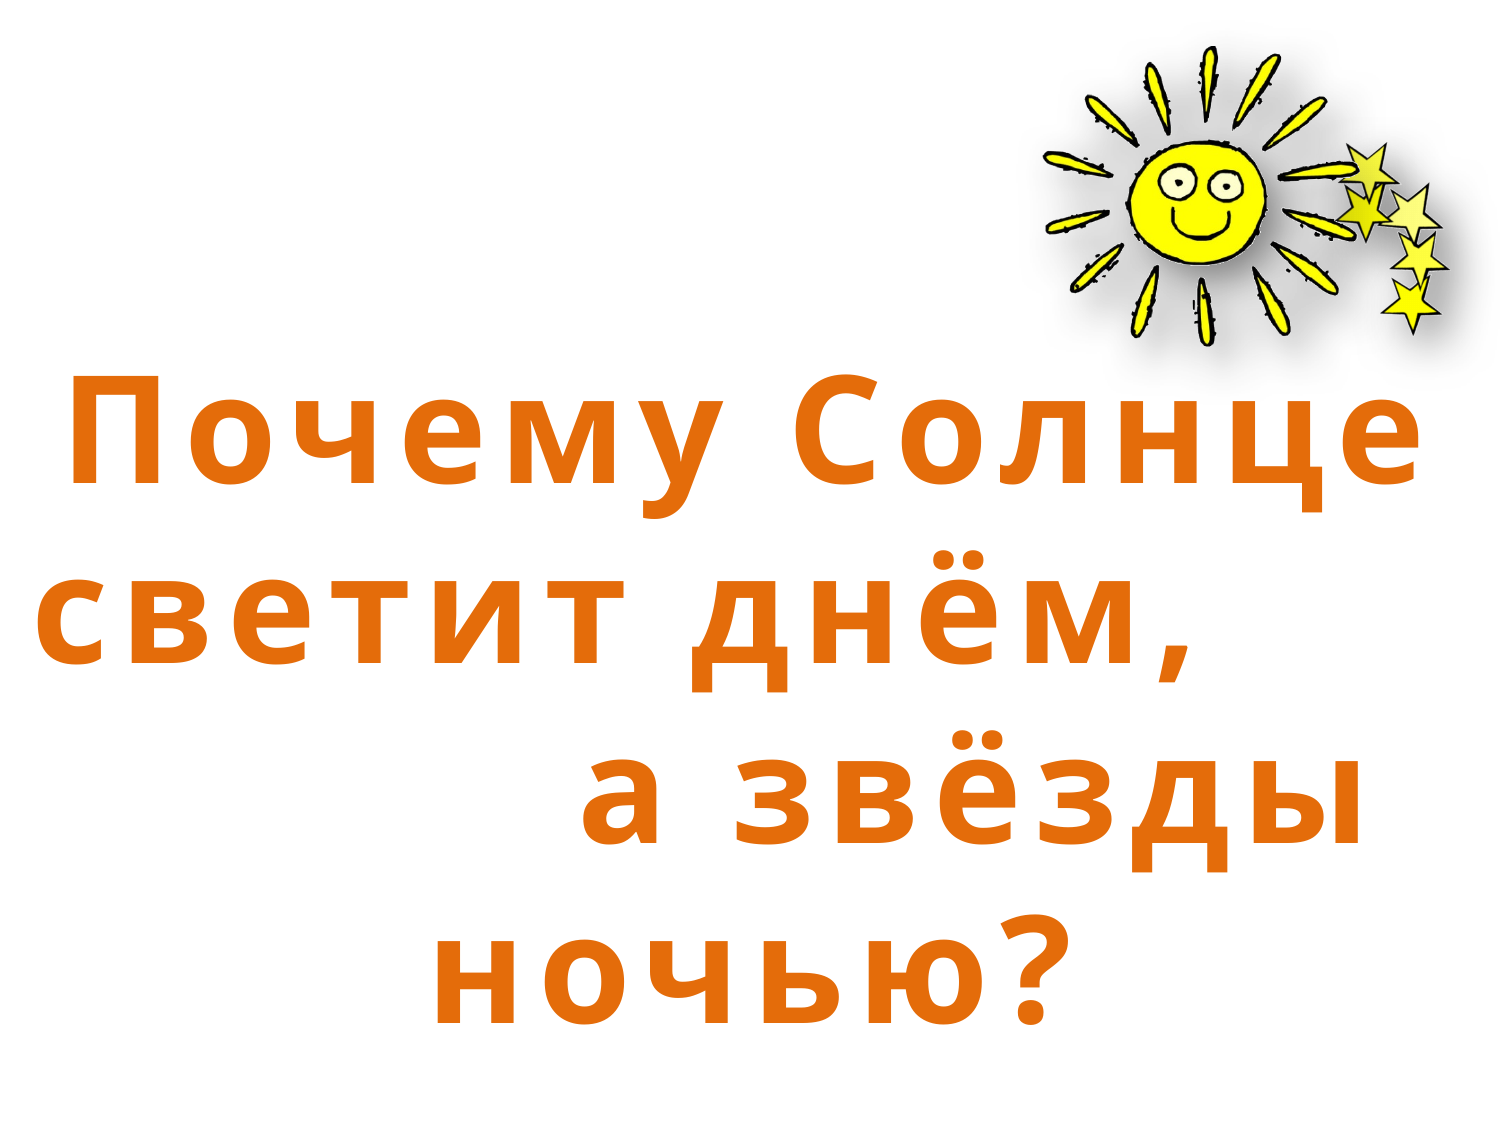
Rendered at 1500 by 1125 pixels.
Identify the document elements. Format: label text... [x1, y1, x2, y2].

picture [1042, 46, 1499, 347]
subtitle Почему Солнце светит днём, а звёзды ночью? [0, 326, 1500, 830]
